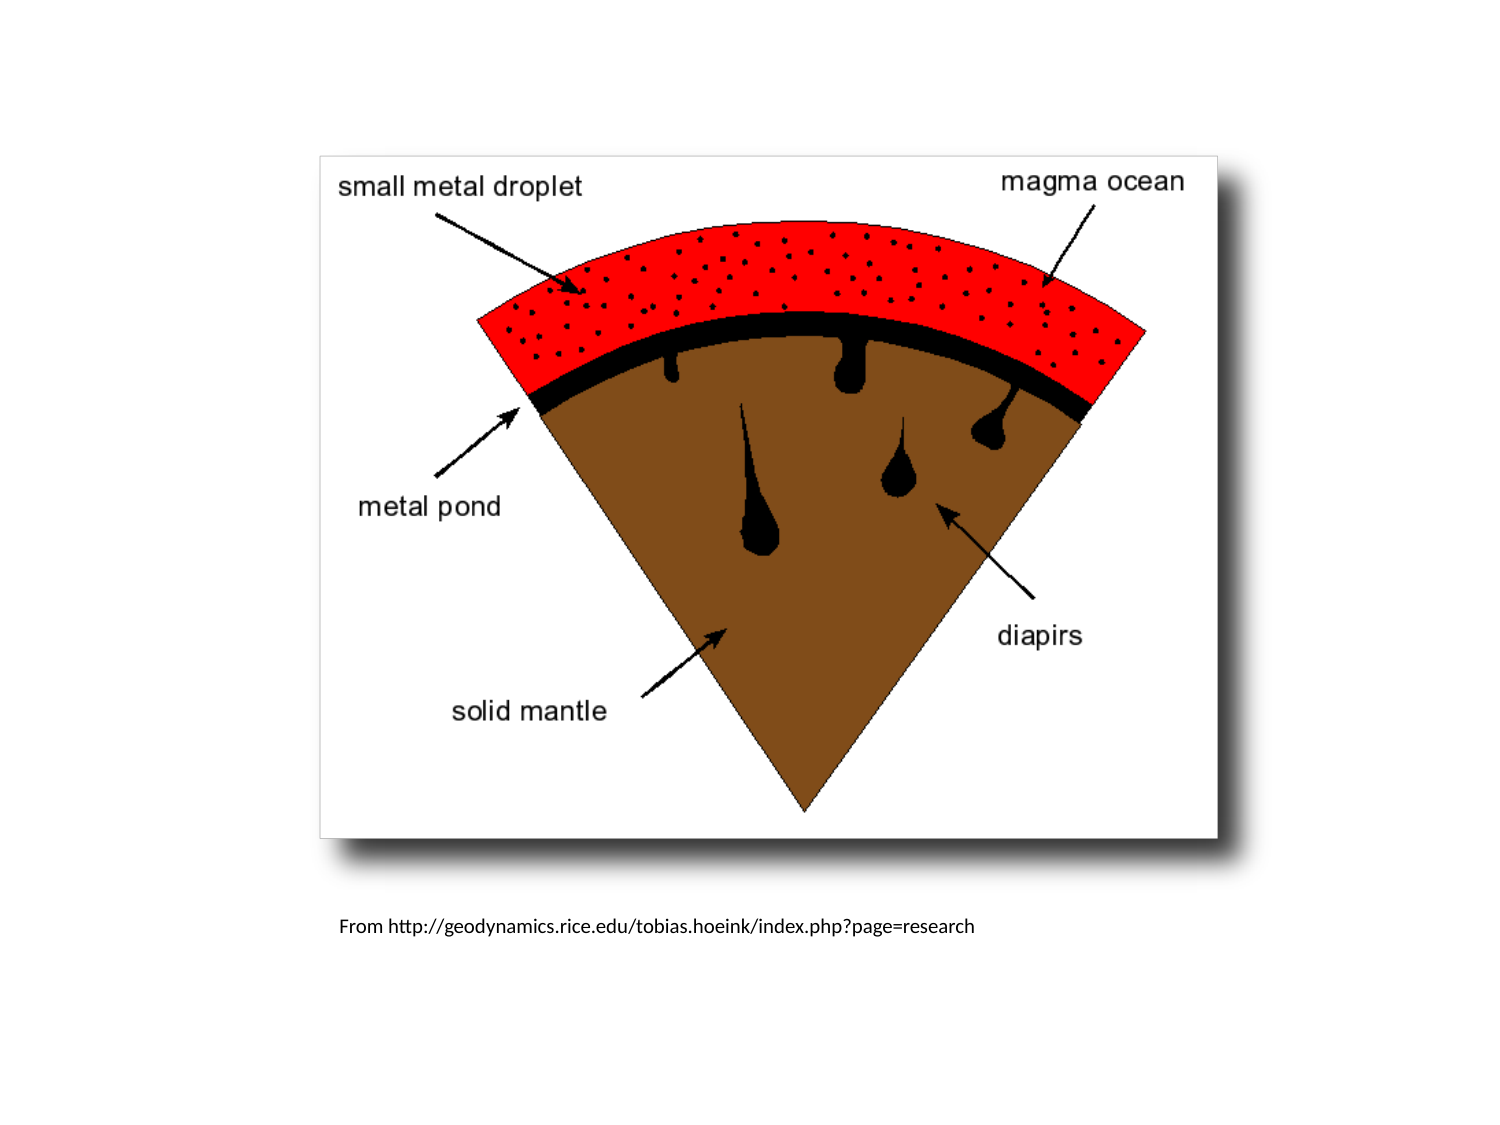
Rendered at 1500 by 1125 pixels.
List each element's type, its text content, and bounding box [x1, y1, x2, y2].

text_box From http://geodynamics.rice.edu/tobias.hoeink/index.php?page=research [324, 910, 1075, 945]
picture [301, 137, 1281, 902]
